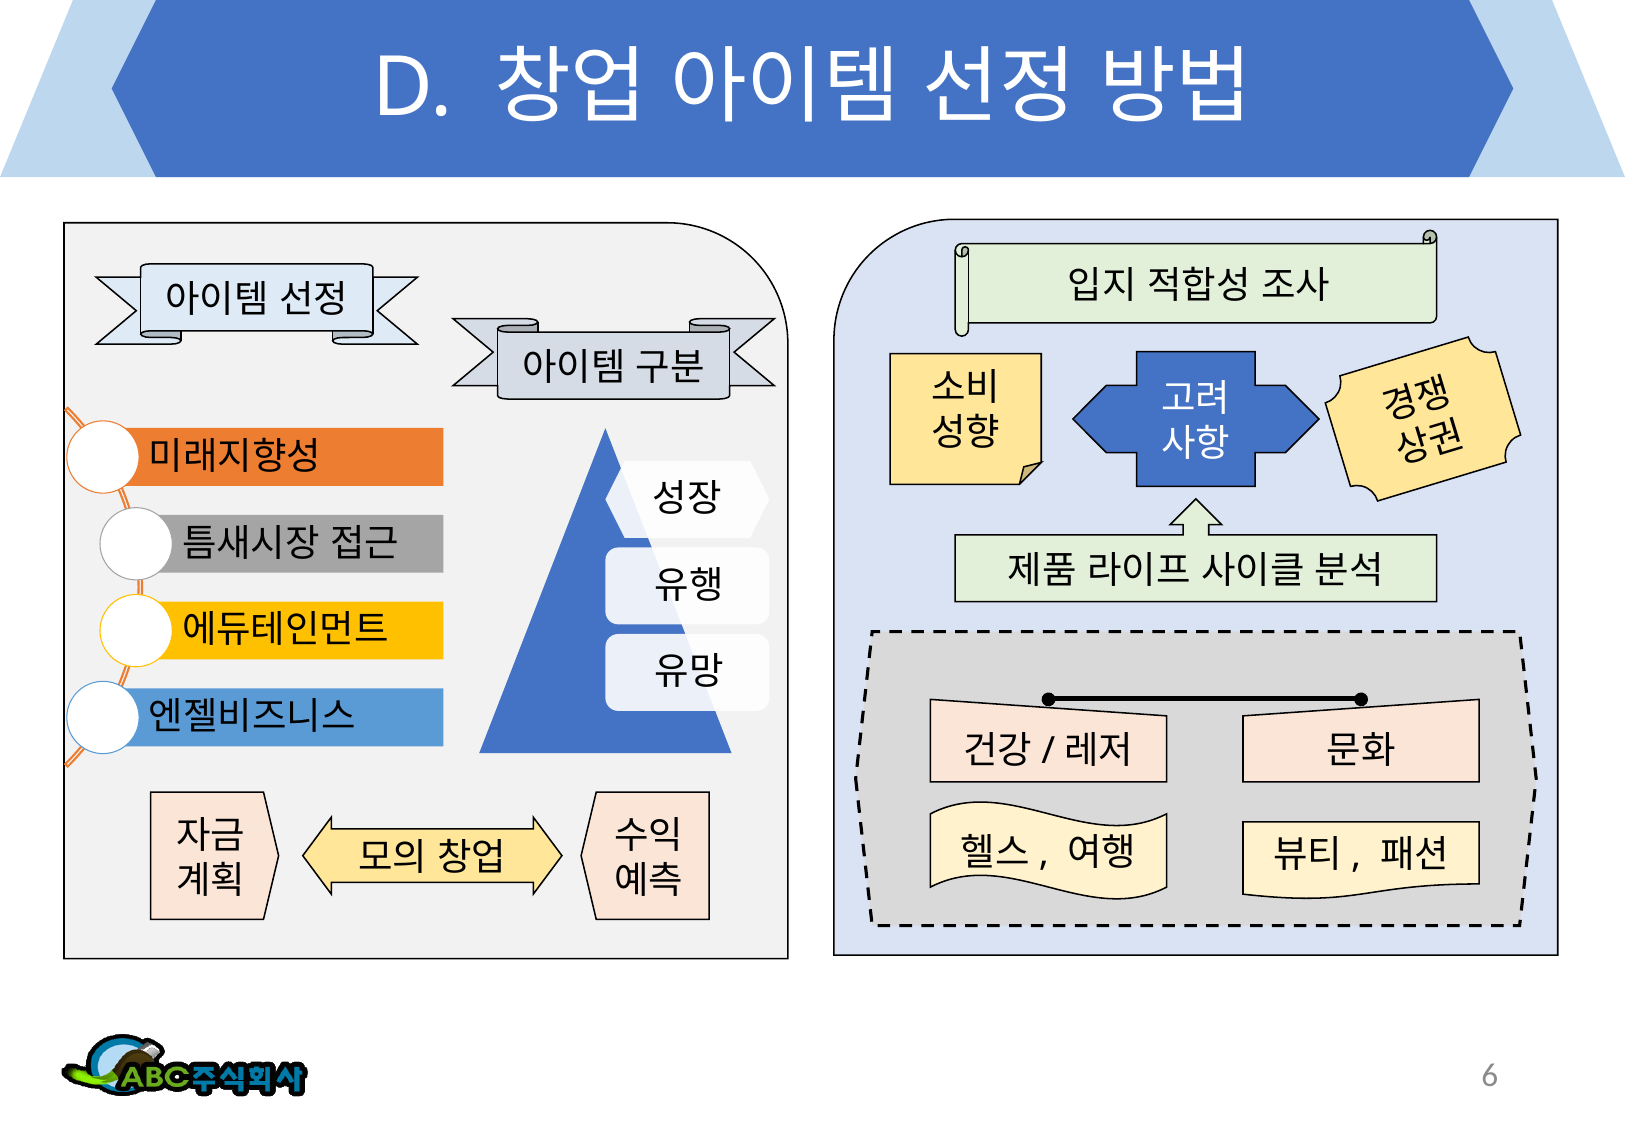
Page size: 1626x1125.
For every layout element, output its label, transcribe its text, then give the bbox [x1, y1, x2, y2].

text_box 아이템 구분 [450, 317, 778, 401]
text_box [59, 399, 448, 776]
text_box [62, 221, 789, 960]
text_box 문화 [1241, 698, 1481, 783]
picture [50, 1027, 315, 1101]
text_box 제품 라이프 사이클 분석 [954, 497, 1438, 603]
text_box 모의 창업 [301, 814, 564, 898]
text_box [479, 428, 770, 754]
text_box 뷰티, 패션 [1241, 820, 1481, 900]
text_box 고려사항 [1071, 350, 1321, 488]
text_box 입지 적합성 조사 [954, 229, 1438, 338]
text_box [832, 218, 1559, 957]
slide_number 6 [1147, 1042, 1514, 1103]
title D. 창업 아이템 선정 방법 [0, 0, 1625, 178]
text_box 소비 성향 [888, 352, 1045, 486]
text_box 경쟁 상권 [1324, 335, 1522, 503]
text_box 헬스, 여행 [929, 801, 1168, 900]
text_box 수익예측 [580, 791, 711, 921]
text_box 건강/레저 [929, 698, 1168, 783]
text_box 아이템 선정 [93, 262, 421, 346]
text_box 자금계획 [149, 791, 280, 921]
text_box [854, 630, 1538, 927]
